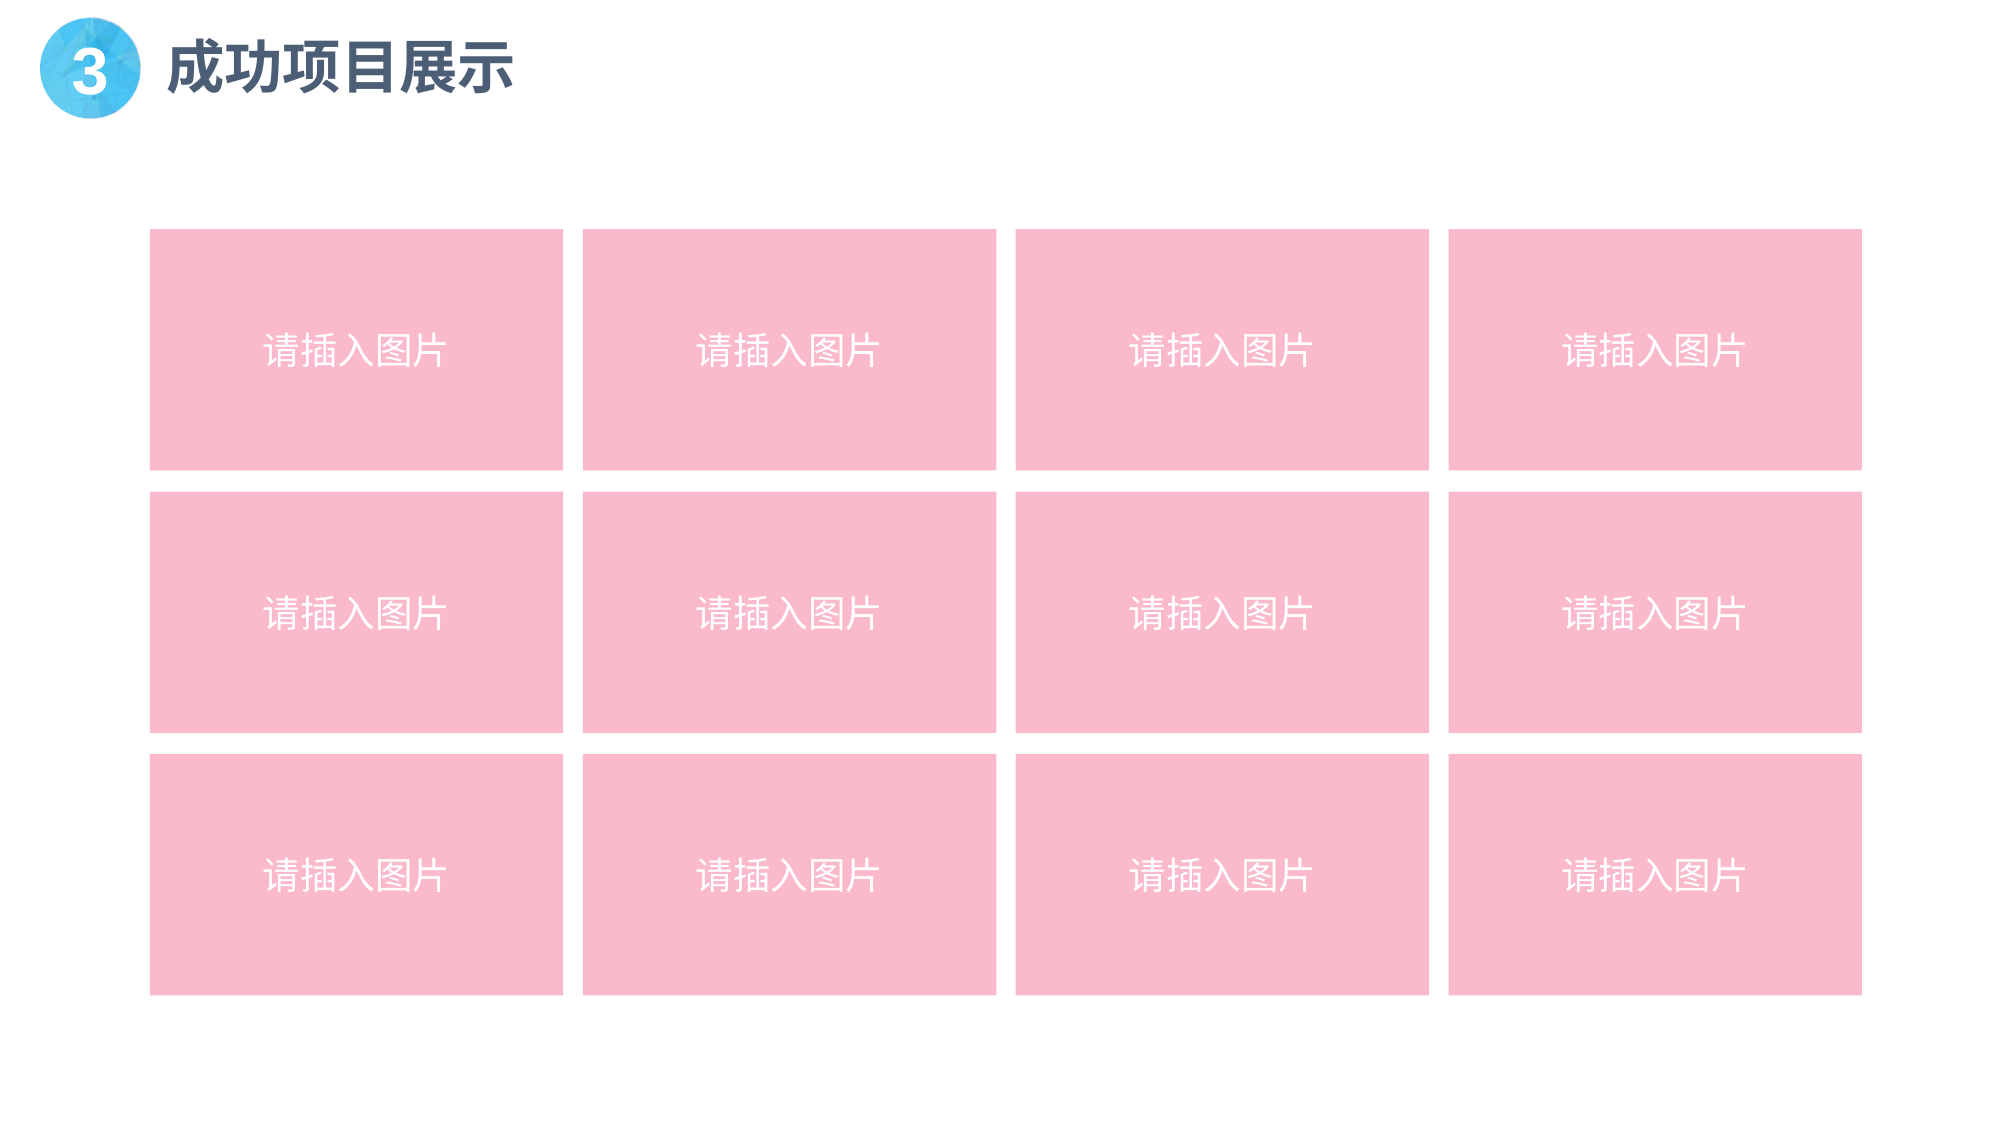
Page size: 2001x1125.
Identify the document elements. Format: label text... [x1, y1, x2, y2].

text_box 请插入图片 [1448, 753, 1862, 996]
text_box 请插入图片 [1015, 491, 1430, 733]
text_box 请插入图片 [582, 753, 997, 996]
text_box 请插入图片 [149, 491, 564, 733]
text_box 请插入图片 [1448, 491, 1862, 733]
text_box 请插入图片 [1015, 229, 1430, 471]
text_box 请插入图片 [582, 491, 997, 733]
text_box 请插入图片 [1015, 753, 1430, 996]
text_box 请插入图片 [582, 229, 997, 471]
text_box 请插入图片 [149, 229, 564, 471]
text_box 请插入图片 [1448, 229, 1862, 471]
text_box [40, 18, 698, 119]
text_box 请插入图片 [149, 753, 564, 996]
